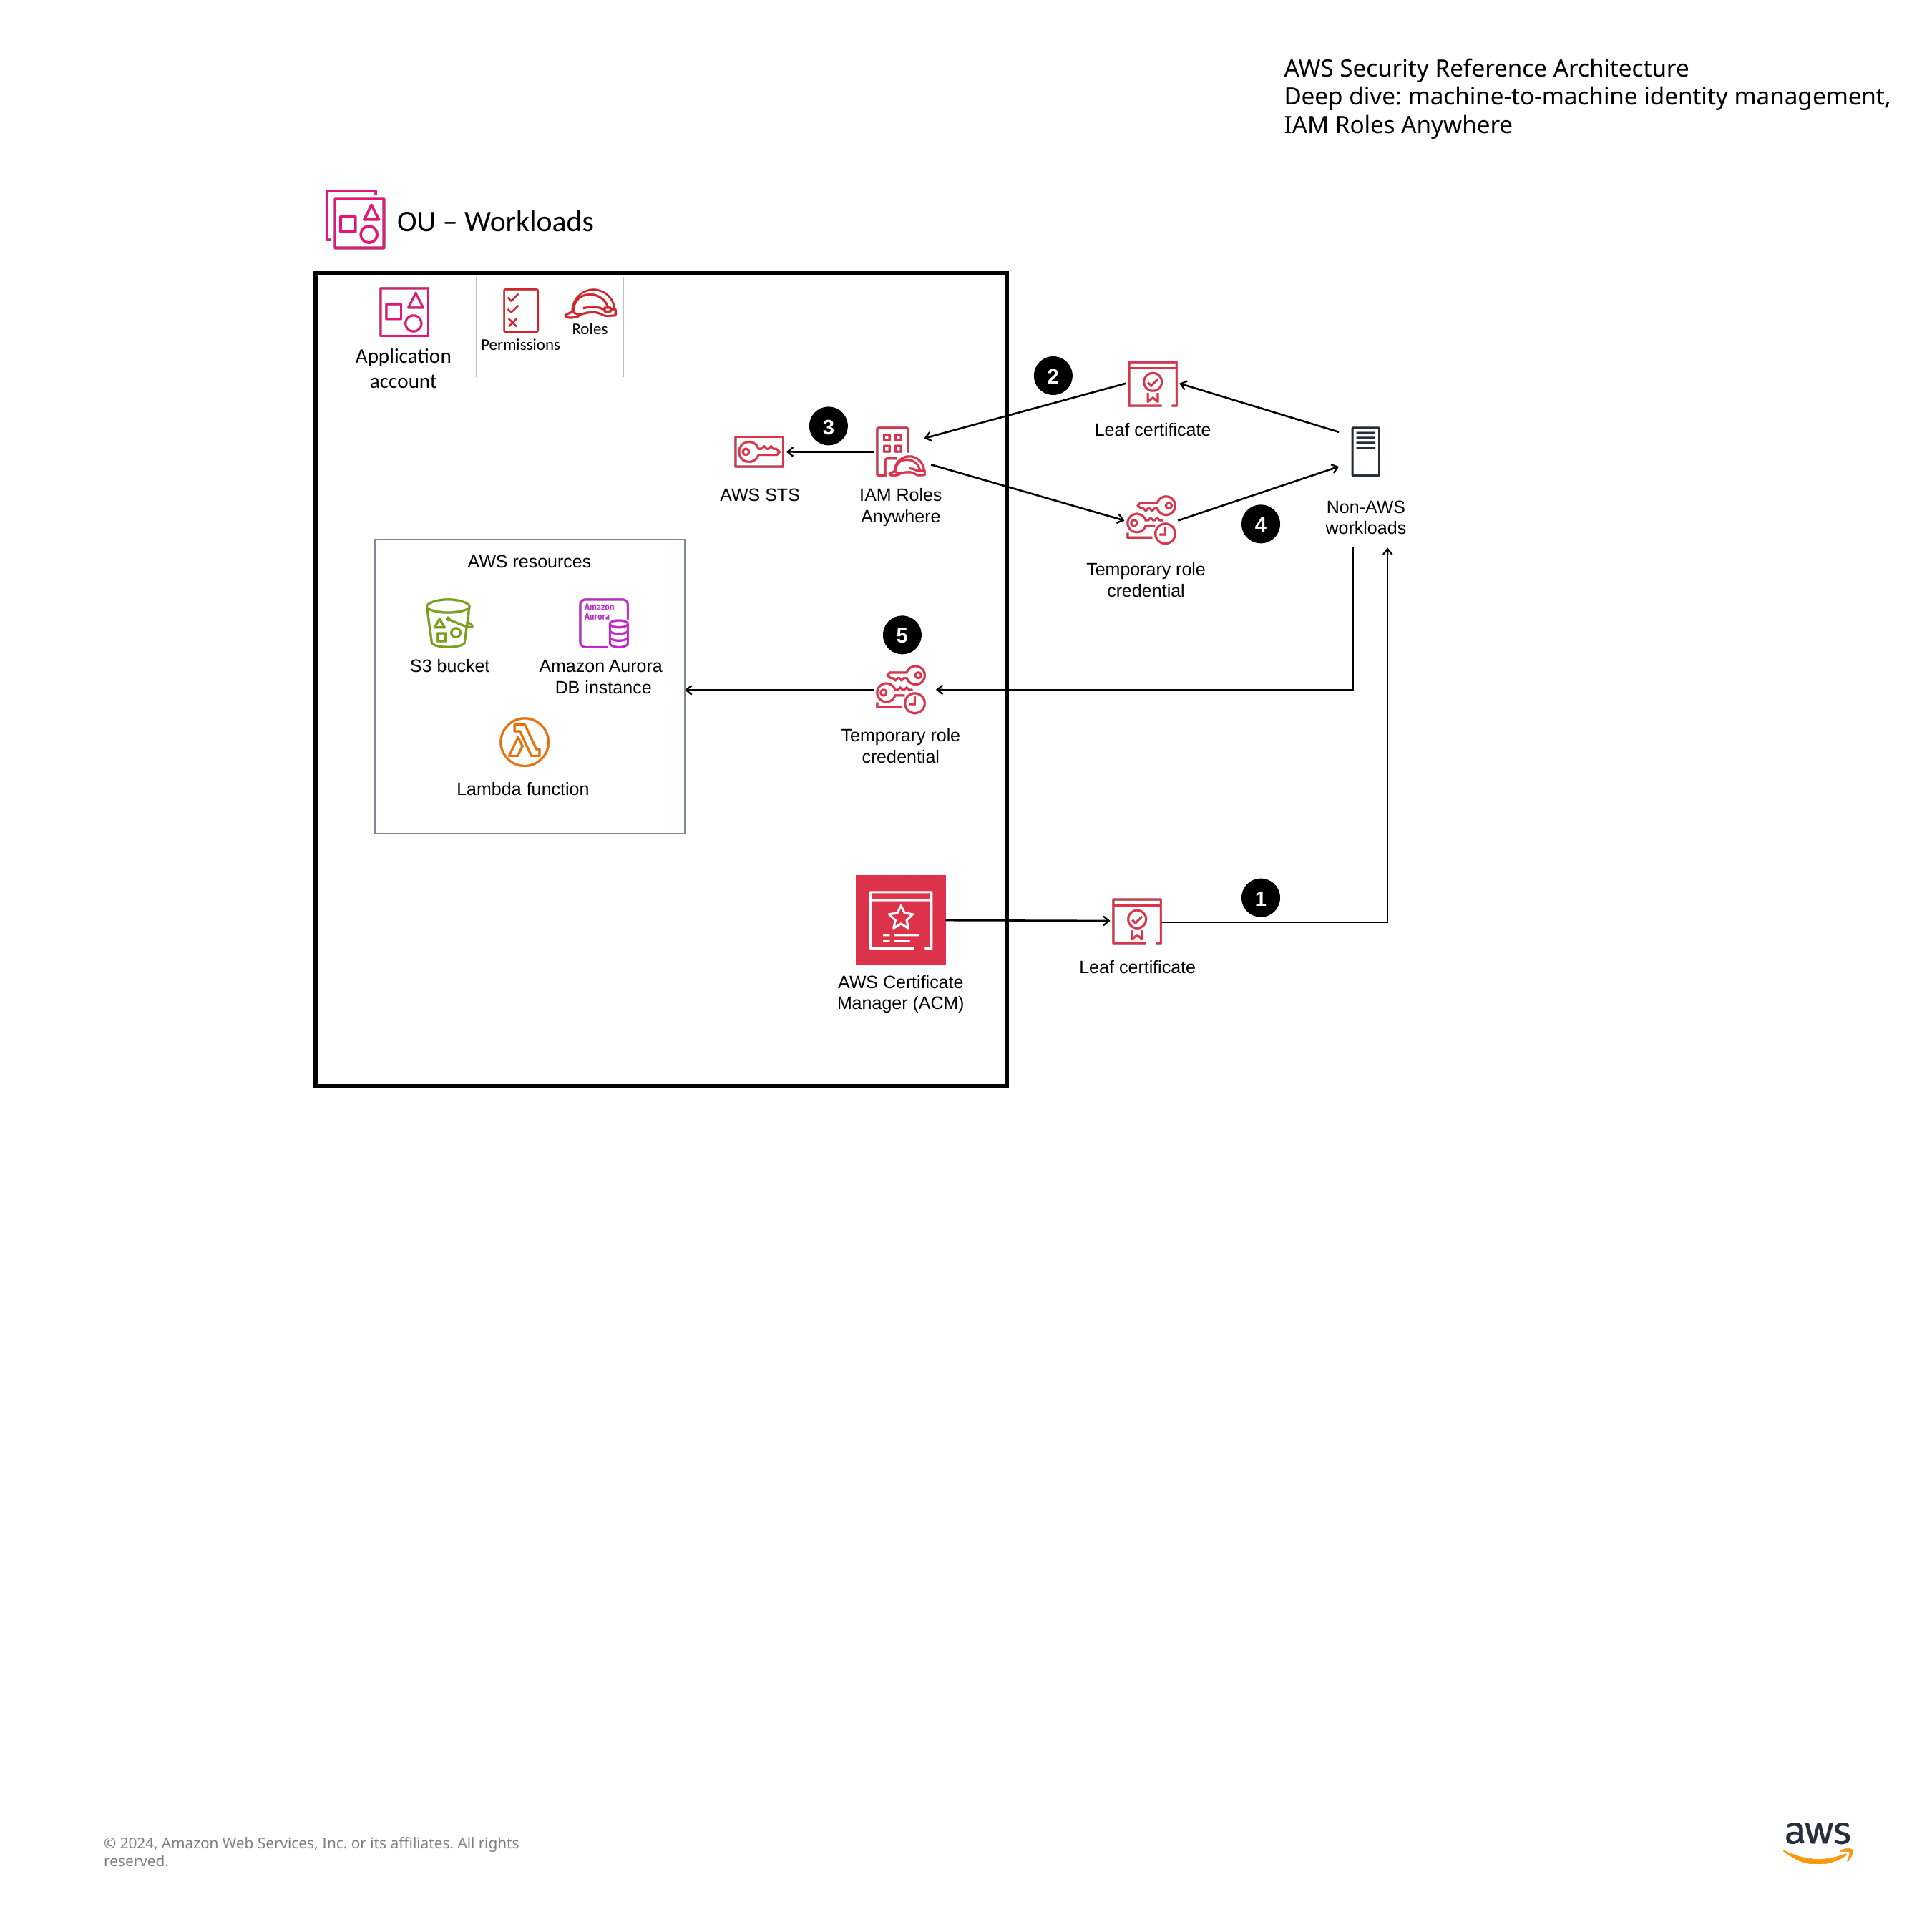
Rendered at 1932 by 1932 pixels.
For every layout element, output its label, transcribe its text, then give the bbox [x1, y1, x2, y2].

text_box [1164, 547, 1393, 923]
picture [422, 596, 477, 650]
text_box AWS resources [374, 539, 686, 834]
picture [1110, 894, 1164, 948]
text_box AWS STS [686, 478, 825, 510]
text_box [323, 285, 484, 399]
picture [732, 424, 786, 479]
text_box [935, 547, 1354, 696]
picture [1783, 1823, 1853, 1864]
text_box OU – Workloads [388, 196, 664, 243]
picture [874, 663, 928, 717]
picture [497, 715, 552, 769]
text_box AWS Security Reference Architecture Deep dive: machine-to-machine identity management, IAM Roles Anywhere [1273, 47, 1903, 144]
text_box 4 [1241, 521, 1282, 545]
text_box Leaf certificate [1064, 413, 1242, 445]
picture [856, 875, 946, 965]
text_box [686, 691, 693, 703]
text_box Non-AWS workloads [1303, 489, 1429, 544]
text_box Temporary role credential [813, 718, 989, 772]
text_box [931, 464, 1125, 521]
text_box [1179, 383, 1340, 432]
picture [577, 596, 631, 650]
text_box [315, 273, 1008, 1087]
text_box IAM Roles Anywhere [825, 478, 977, 532]
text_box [552, 276, 623, 343]
picture [1339, 424, 1393, 479]
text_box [484, 287, 587, 360]
picture [323, 187, 388, 252]
text_box Temporary role credential [1058, 552, 1234, 606]
text_box AWS Certificate Manager (ACM) [767, 965, 1035, 1019]
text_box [924, 383, 1126, 439]
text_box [1178, 466, 1340, 521]
text_box 2 [1033, 355, 1073, 383]
picture [1126, 356, 1180, 411]
text_box Amazon Aurora DB instance [686, 649, 693, 690]
picture [1124, 493, 1179, 547]
text_box 3 [808, 406, 849, 447]
picture [874, 424, 928, 479]
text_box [624, 276, 628, 343]
text_box Leaf certificate [1048, 950, 1227, 983]
text_box 5 [882, 615, 922, 655]
